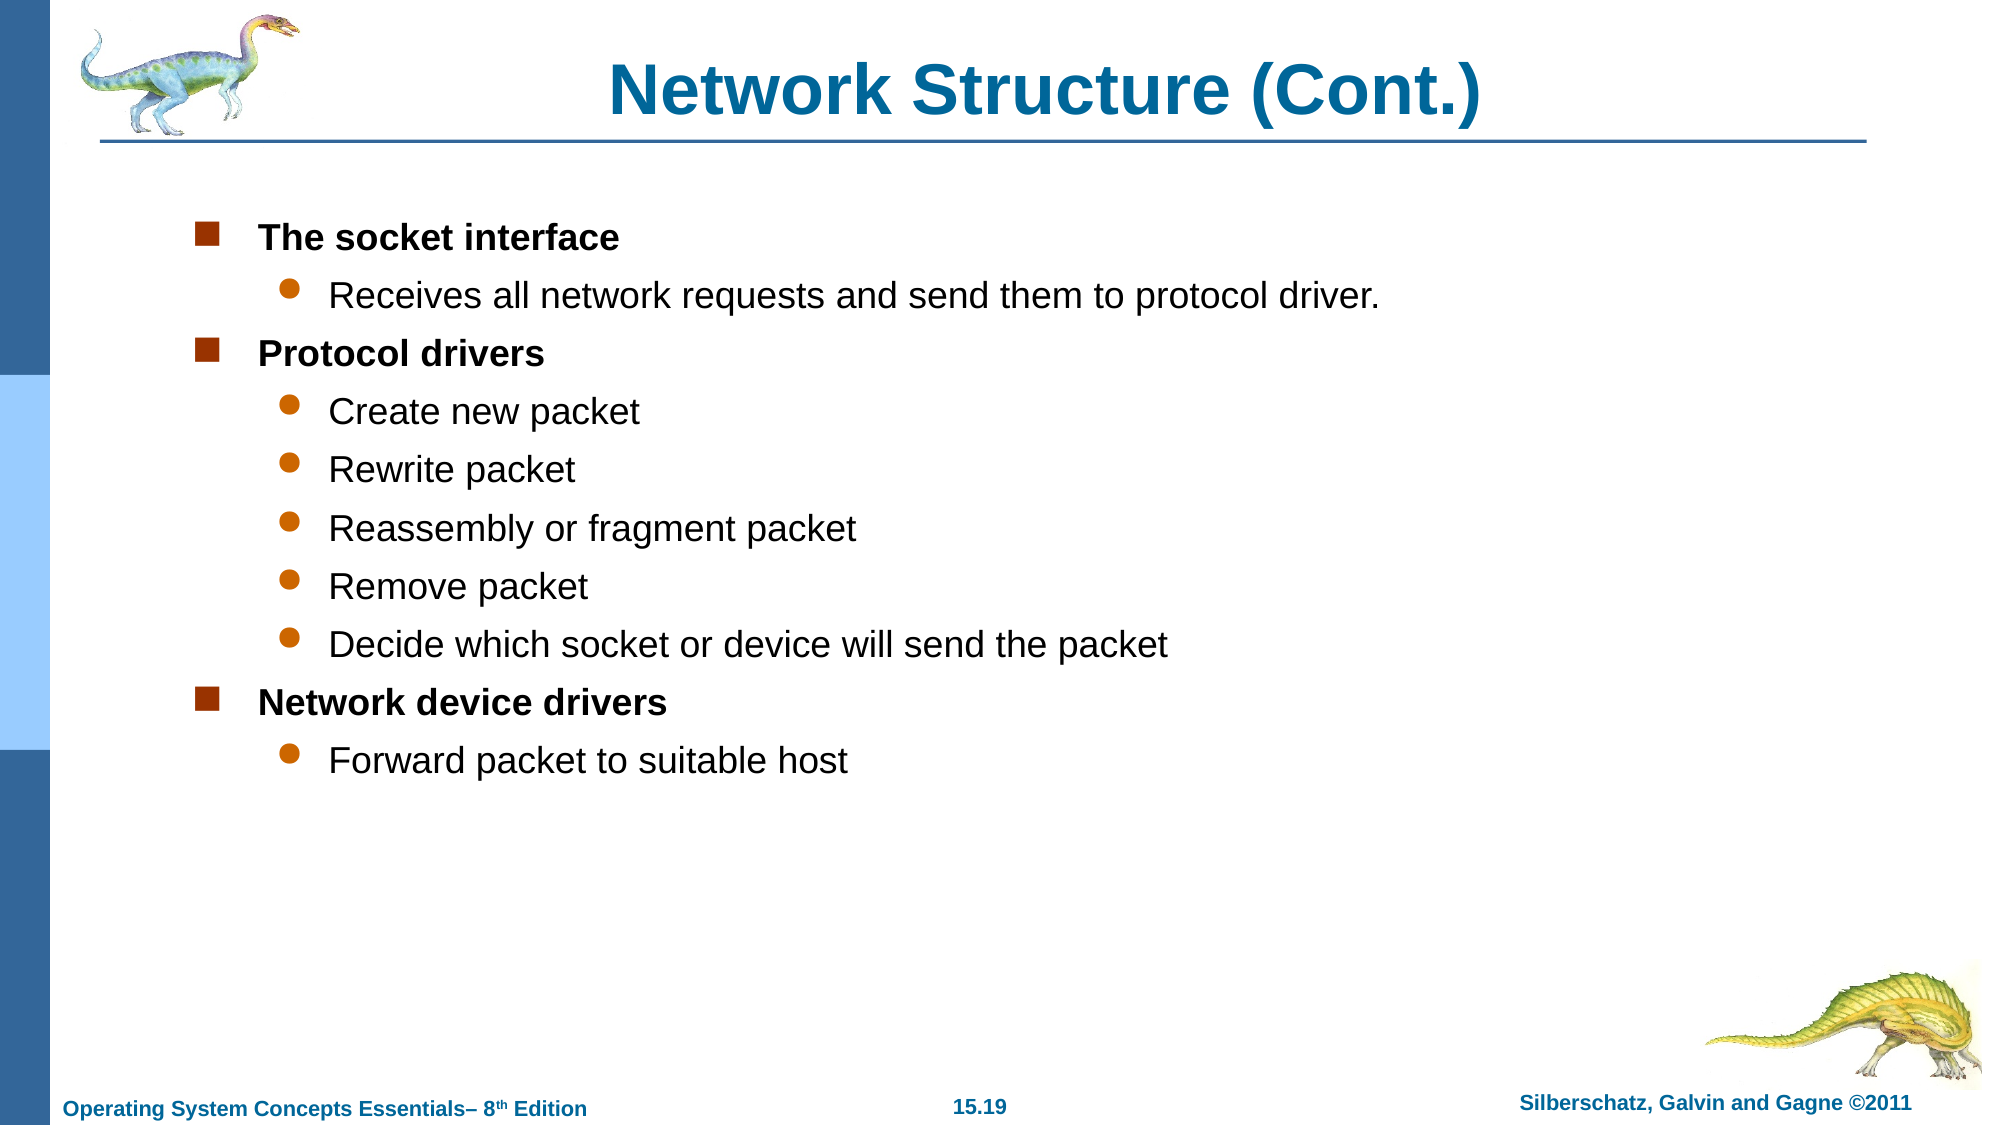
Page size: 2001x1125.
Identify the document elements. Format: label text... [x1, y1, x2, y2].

list The socket interface Receives all network requests and send them to protocol driver. Protocol drivers Create new packet Rewrite packet Reassembly or fragment packet Remove packet Decide which socket or device will send the packet Network device drivers Forward packet to suitable host [176, 202, 1851, 946]
picture [1700, 959, 1982, 1090]
title Network Structure (Cont.) [191, 45, 1900, 141]
picture [62, 0, 324, 149]
